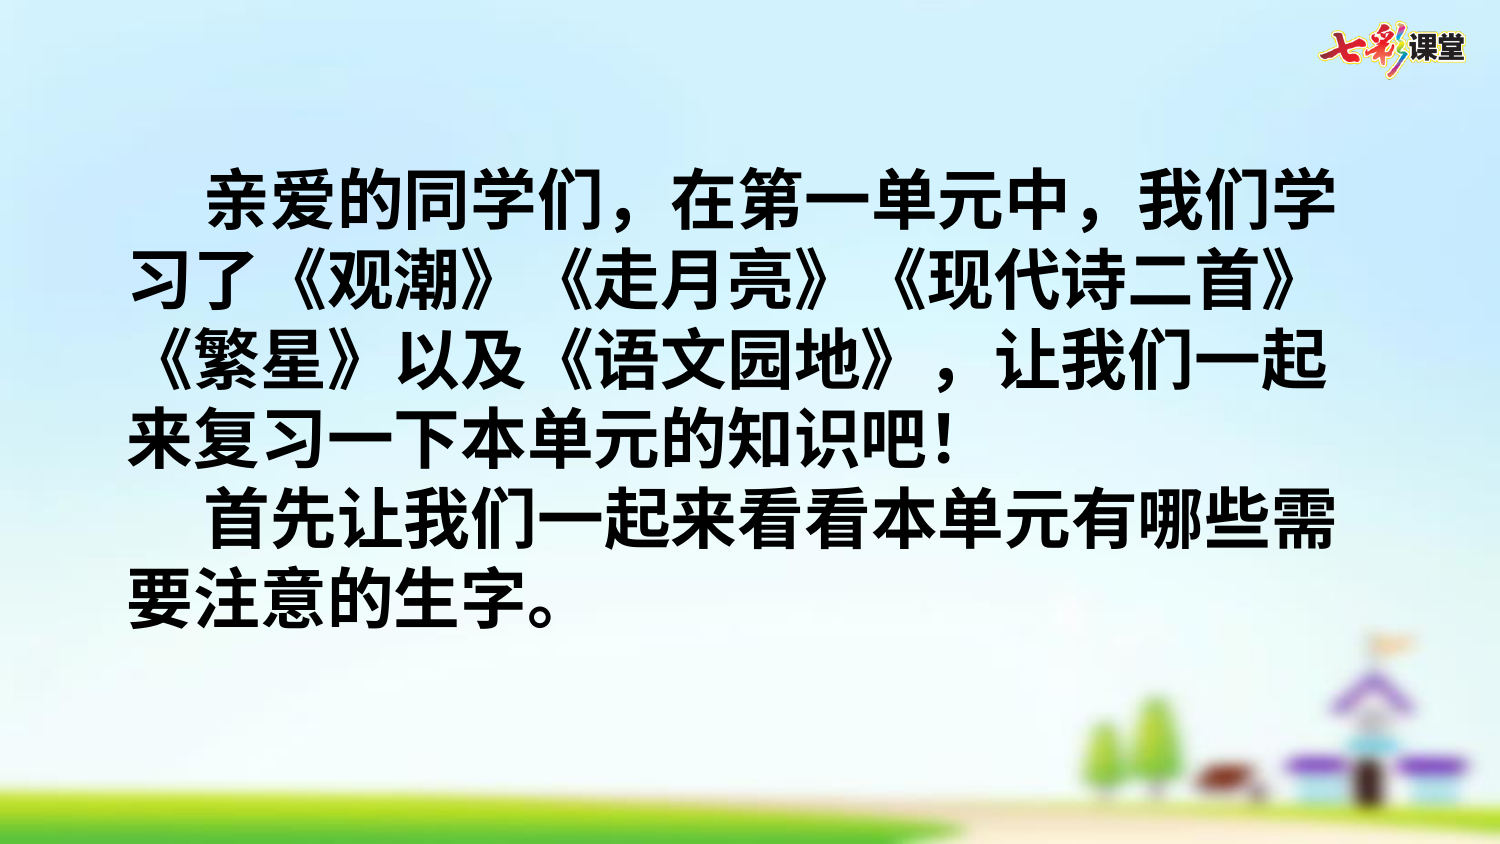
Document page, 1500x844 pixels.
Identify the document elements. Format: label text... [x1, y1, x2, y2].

picture [0, 0, 1500, 844]
text_box 亲爱的同学们，在第一单元中，我们学习了《观潮》《走月亮》《现代诗二首》《繁星》以及《语文园地》，让我们一起来复习一下本单元的知识吧！ 首先让我们一起来看看本单元有哪些需要注意的生字。 [112, 150, 1375, 645]
